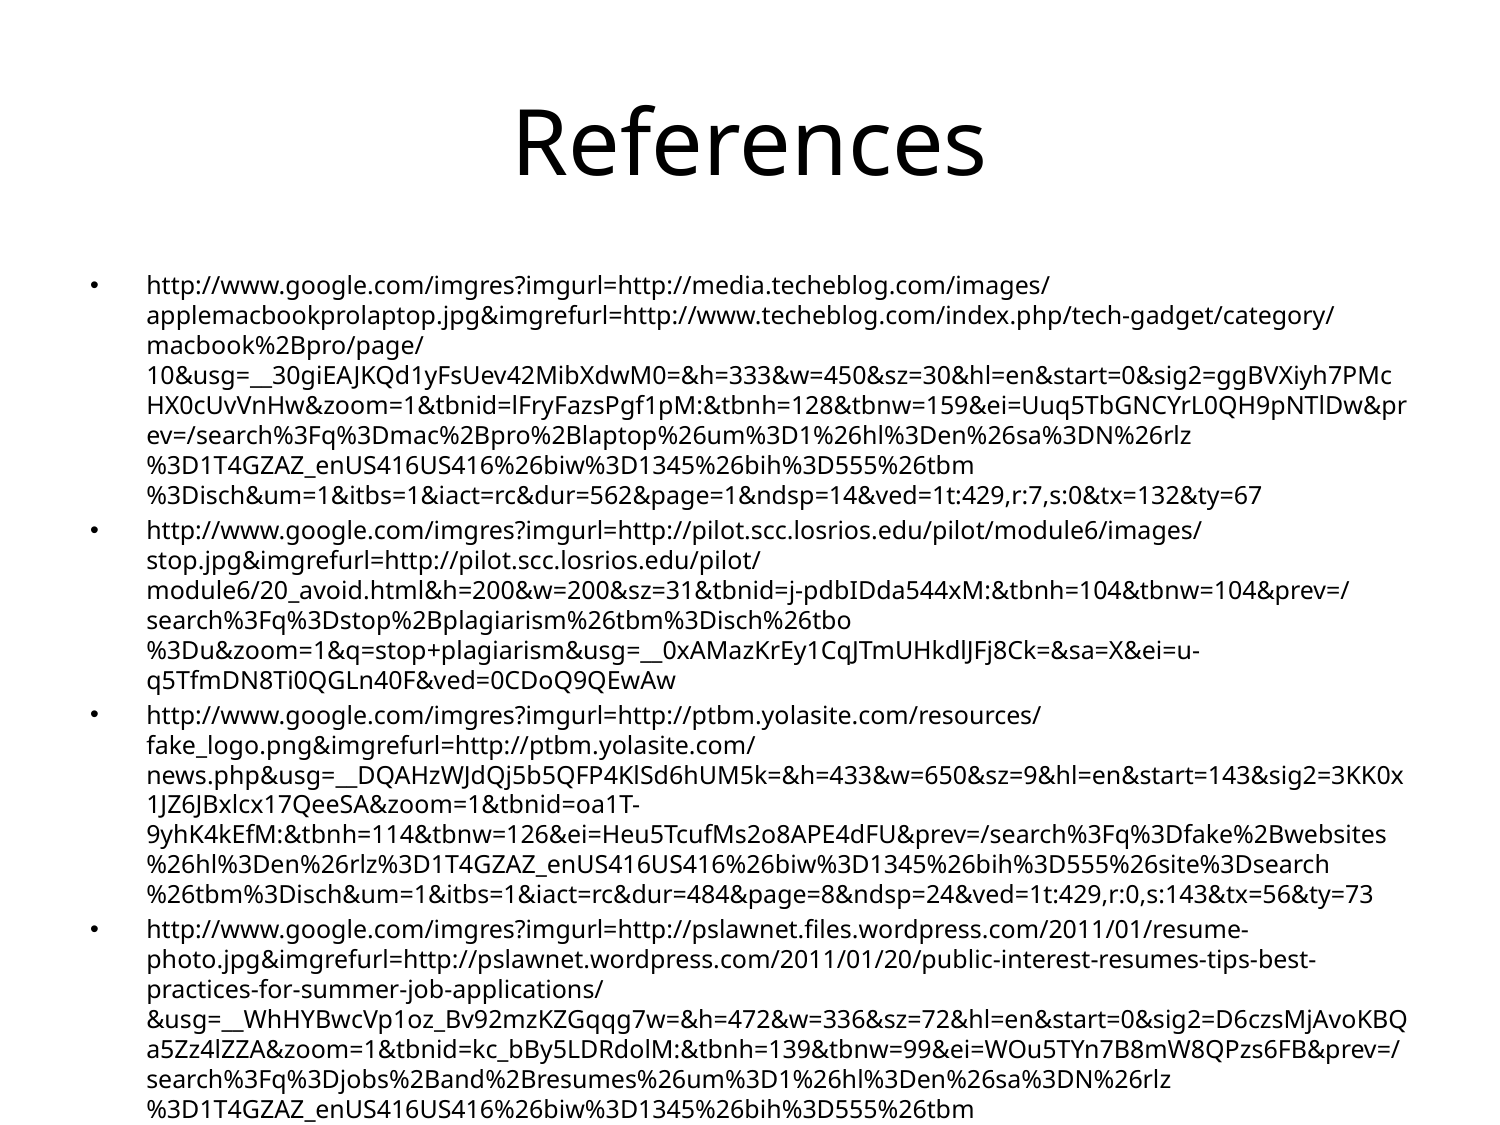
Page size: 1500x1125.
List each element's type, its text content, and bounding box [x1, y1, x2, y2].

title References [75, 45, 1425, 233]
list http://www.google.com/imgres?imgurl=http://media.techeblog.com/images/applemacbookprolaptop.jpg&imgrefurl=http://www.techeblog.com/index.php/tech-gadget/category/macbook%2Bpro/page/10&usg=__30giEAJKQd1yFsUev42MibXdwM0=&h=333&w=450&sz=30&hl=en&start=0&sig2=ggBVXiyh7PMcHX0cUvVnHw&zoom=1&tbnid=lFryFazsPgf1pM:&tbnh=128&tbnw=159&ei=Uuq5TbGNCYrL0QH9pNTlDw&prev=/search%3Fq%3Dmac%2Bpro%2Blaptop%26um%3D1%26hl%3Den%26sa%3DN%26rlz%3D1T4GZAZ_enUS416US416%26biw%3D1345%26bih%3D555%26tbm%3Disch&um=1&itbs=1&iact=rc&dur=562&page=1&ndsp=14&ved=1t:429,r:7,s:0&tx=132&ty=67 http://www.google.com/imgres?imgurl=http://pilot.scc.losrios.edu/pilot/module6/images/stop.jpg&imgrefurl=http://pilot.scc.losrios.edu/pilot/module6/20_avoid.html&h=200&w=200&sz=31&tbnid=j-pdbIDda544xM:&tbnh=104&tbnw=104&prev=/search%3Fq%3Dstop%2Bplagiarism%26tbm%3Disch%26tbo%3Du&zoom=1&q=stop+plagiarism&usg=__0xAMazKrEy1CqJTmUHkdlJFj8Ck=&sa=X&ei=u-q5TfmDN8Ti0QGLn40F&ved=0CDoQ9QEwAw http://www.google.com/imgres?imgurl=http://ptbm.yolasite.com/resources/fake_logo.png&imgrefurl=http://ptbm.yolasite.com/news.php&usg=__DQAHzWJdQj5b5QFP4KlSd6hUM5k=&h=433&w=650&sz=9&hl=en&start=143&sig2=3KK0x1JZ6JBxlcx17QeeSA&zoom=1&tbnid=oa1T-9yhK4kEfM:&tbnh=114&tbnw=126&ei=Heu5TcufMs2o8APE4dFU&prev=/search%3Fq%3Dfake%2Bwebsites%26hl%3Den%26rlz%3D1T4GZAZ_enUS416US416%26biw%3D1345%26bih%3D555%26site%3Dsearch%26tbm%3Disch&um=1&itbs=1&iact=rc&dur=484&page=8&ndsp=24&ved=1t:429,r:0,s:143&tx=56&ty=73 http://www.google.com/imgres?imgurl=http://pslawnet.files.wordpress.com/2011/01/resume-photo.jpg&imgrefurl=http://pslawnet.wordpress.com/2011/01/20/public-interest-resumes-tips-best-practices-for-summer-job-applications/&usg=__WhHYBwcVp1oz_Bv92mzKZGqqg7w=&h=472&w=336&sz=72&hl=en&start=0&sig2=D6czsMjAvoKBQa5Zz4lZZA&zoom=1&tbnid=kc_bBy5LDRdolM:&tbnh=139&tbnw=99&ei=WOu5TYn7B8mW8QPzs6FB&prev=/search%3Fq%3Djobs%2Band%2Bresumes%26um%3D1%26hl%3Den%26sa%3DN%26rlz%3D1T4GZAZ_enUS416US416%26biw%3D1345%26bih%3D555%26tbm%3Disch&um=1&itbs=1&iact=hc&vpx=427&vpy=53&dur=78&hovh=266&hovw=189&tx=96&ty=140&page=1&ndsp=28&ved=1t:429,r:3,s:0 [75, 262, 1425, 1005]
